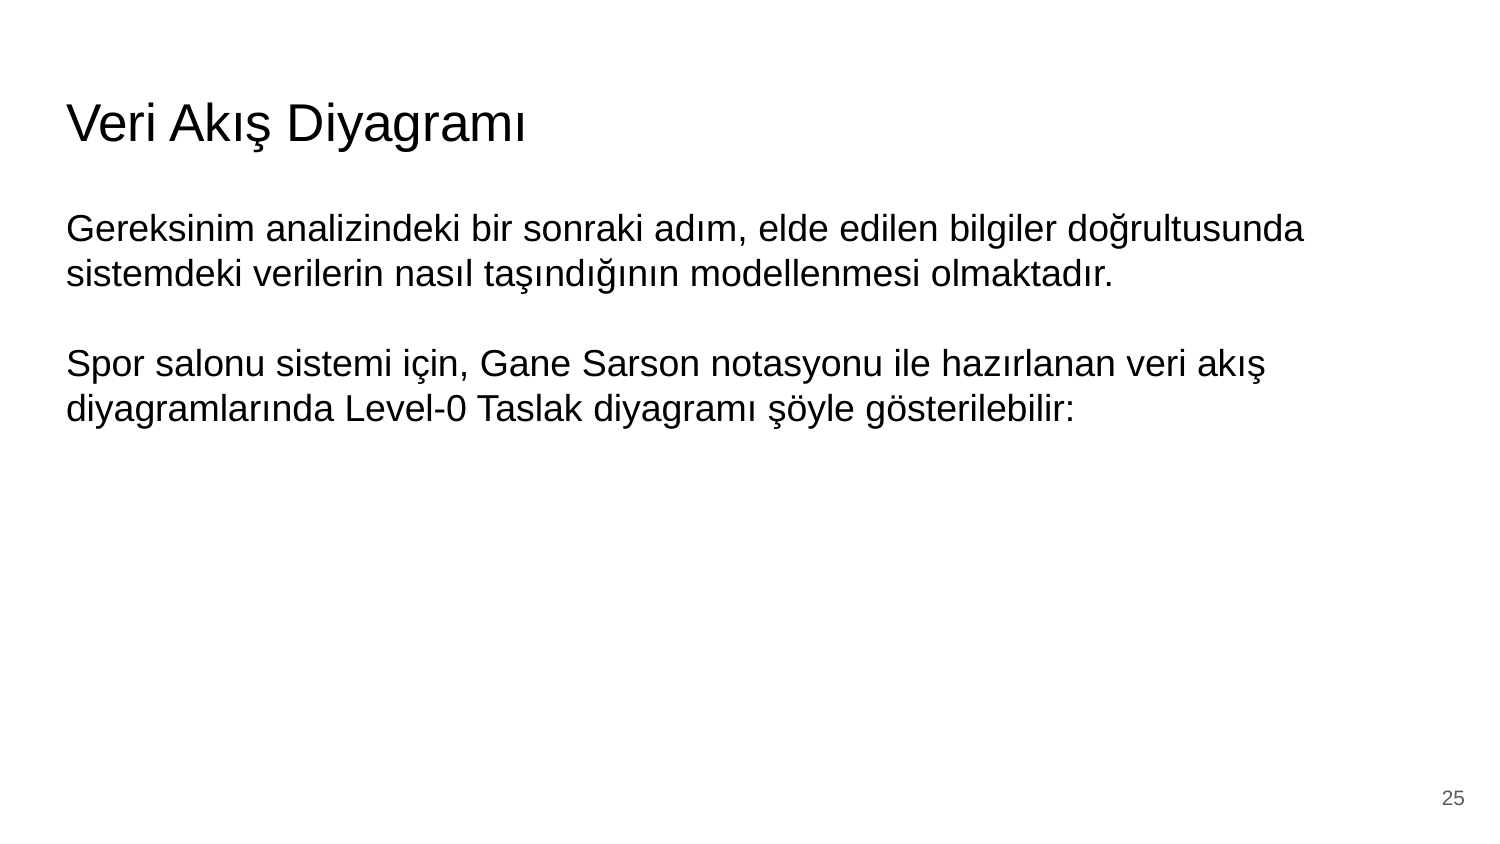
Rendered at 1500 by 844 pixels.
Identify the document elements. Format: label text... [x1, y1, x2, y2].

list Gereksinim analizindeki bir sonraki adım, elde edilen bilgiler doğrultusunda sistemdeki verilerin nasıl taşındığının modellenmesi olmaktadır. Spor salonu sistemi için, Gane Sarson notasyonu ile hazırlanan veri akış diyagramlarında Level-0 Taslak diyagramı şöyle gösterilebilir: [51, 189, 1449, 750]
slide_number 25 [1389, 764, 1480, 830]
title Veri Akış Diyagramı [51, 72, 1449, 167]
